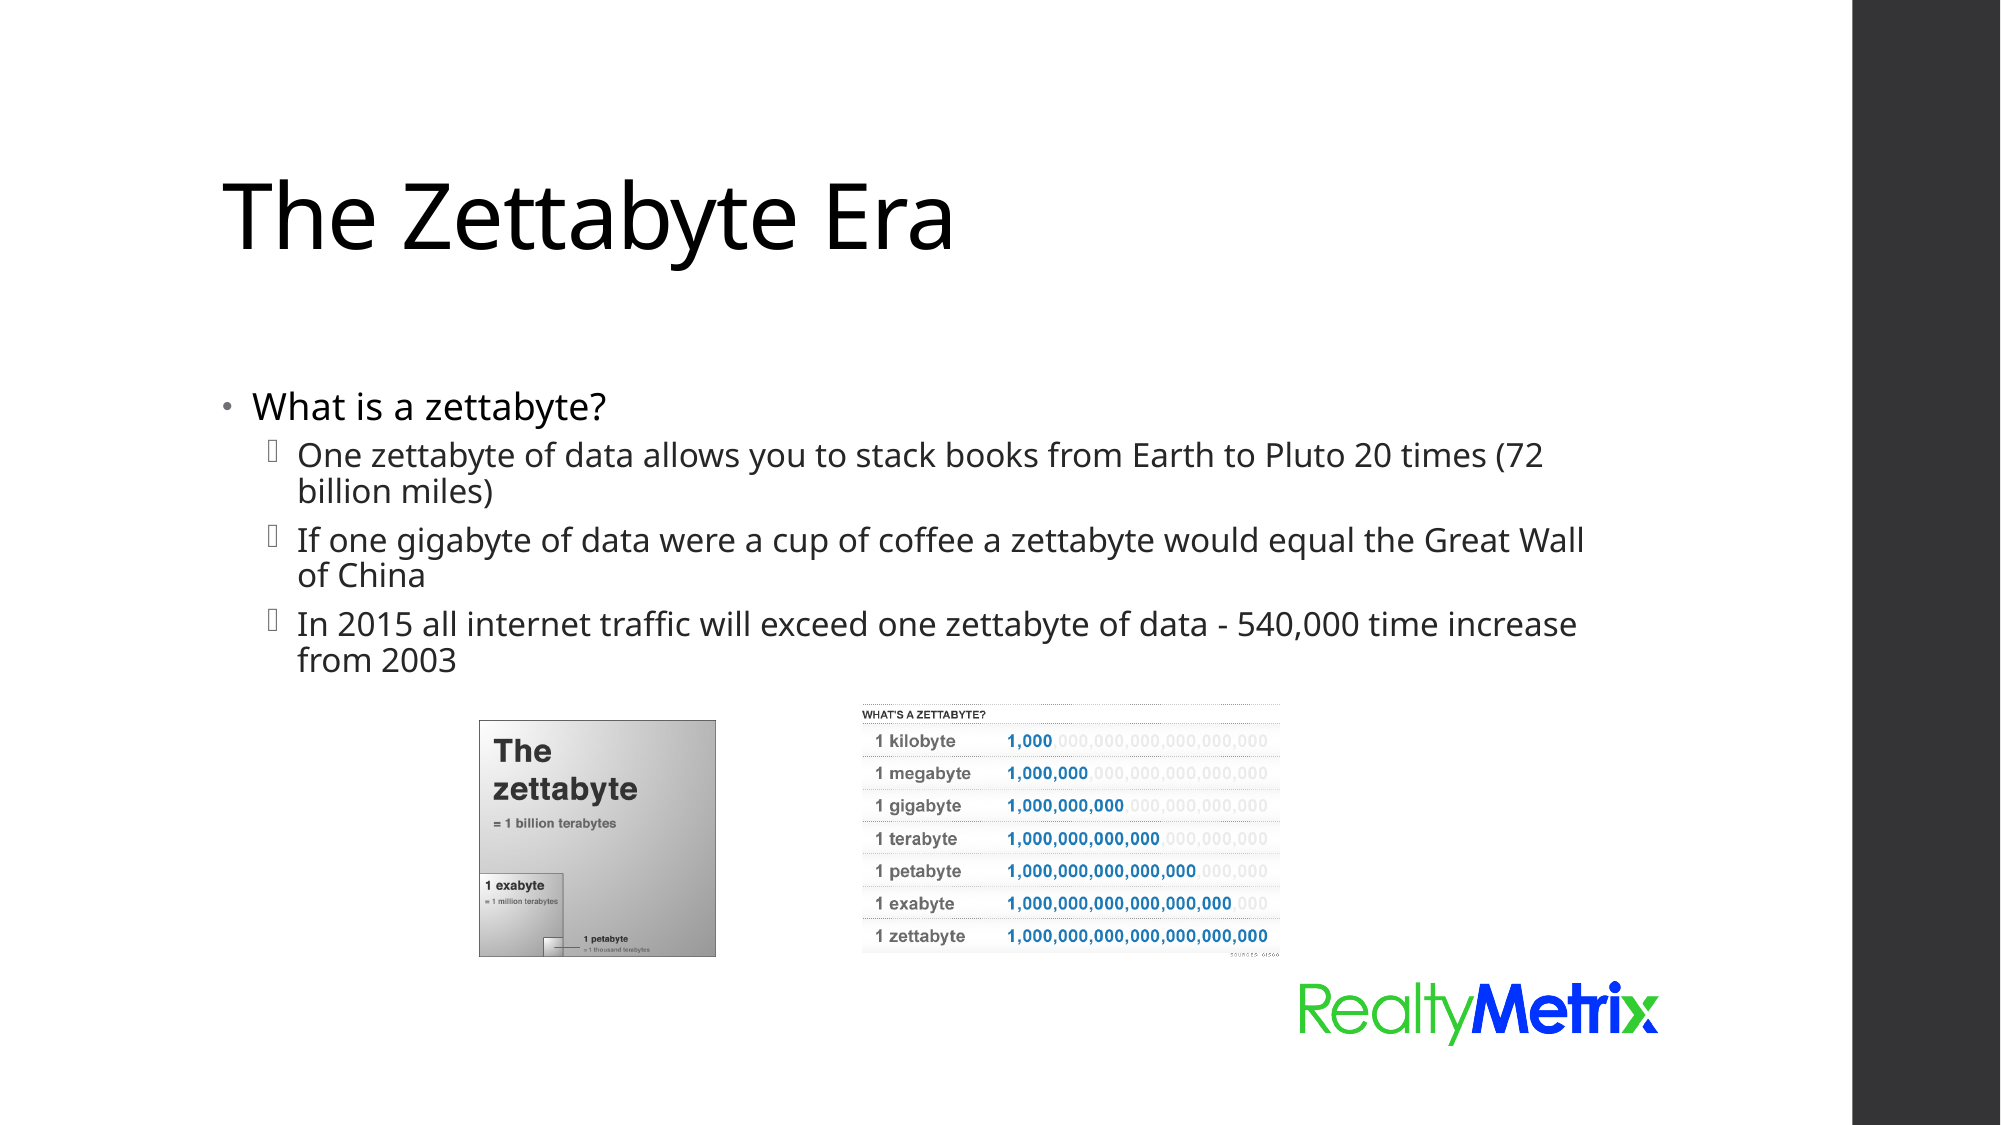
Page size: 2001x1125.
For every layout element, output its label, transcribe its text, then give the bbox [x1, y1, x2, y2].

picture [1300, 981, 1660, 1046]
title The Zettabyte Era [206, 60, 1797, 278]
picture [862, 704, 1280, 958]
list What is a zettabyte? One zettabyte of data allows you to stack books from Earth to Pluto 20 times (72 billion miles) If one gigabyte of data were a cup of coffee a zettabyte would equal the Great Wall of China In 2015 all internet traffic will exceed one zettabyte of data - 540,000 time increase from 2003 [206, 299, 1617, 1014]
picture [478, 720, 716, 958]
